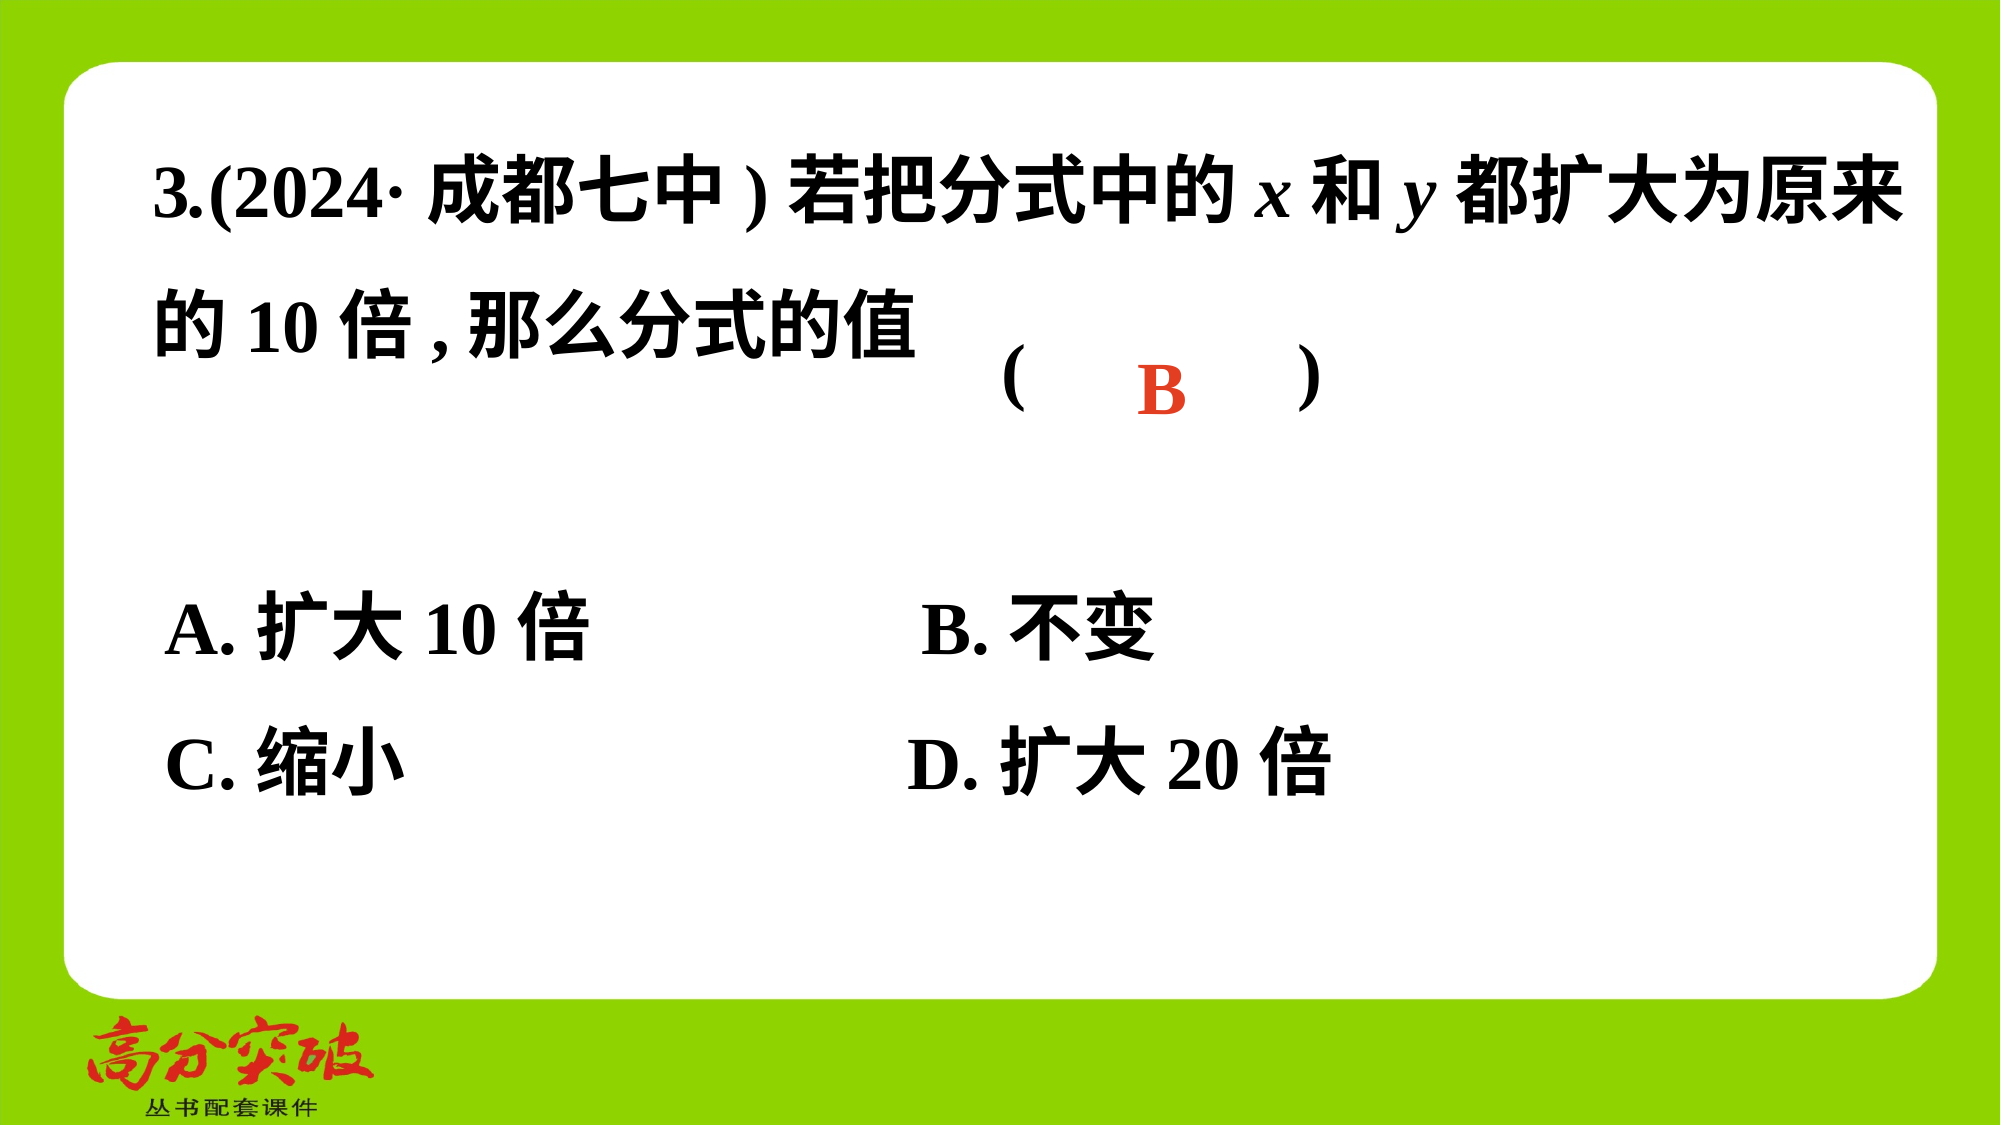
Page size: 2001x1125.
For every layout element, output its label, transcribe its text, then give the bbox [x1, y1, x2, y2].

text_box ( ) [987, 314, 1338, 420]
text_box B [1122, 331, 1203, 437]
picture [0, 0, 2001, 1125]
